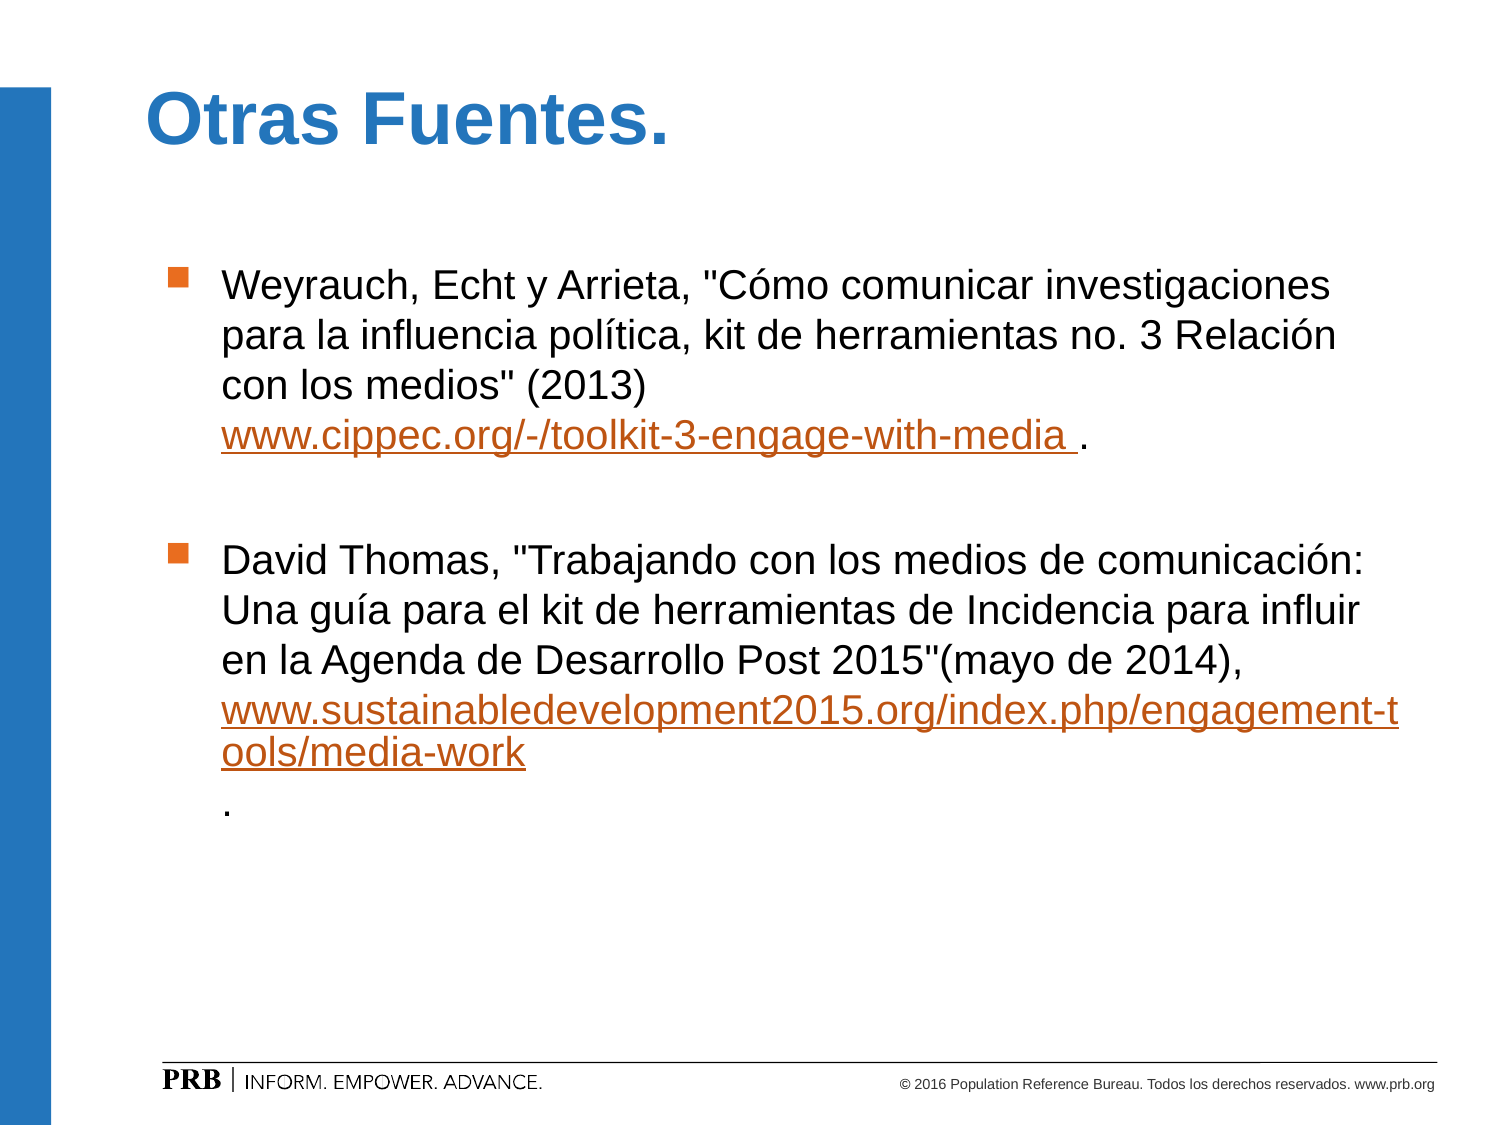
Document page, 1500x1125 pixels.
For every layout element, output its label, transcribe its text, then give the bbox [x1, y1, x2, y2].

list Weyrauch, Echt y Arrieta, "Cómo comunicar investigaciones para la influencia política, kit de herramientas no. 3 Relación con los medios" (2013) www.cippec.org/-/toolkit-3-engage-with-media . David Thomas, "Trabajando con los medios de comunicación: Una guía para el kit de herramientas de Incidencia para influir en la Agenda de Desarrollo Post 2015"(mayo de 2014), www.sustainabledevelopment2015.org/index.php/engagement-tools/media-work. [150, 249, 1418, 1013]
title Otras Fuentes. [130, 62, 1400, 225]
